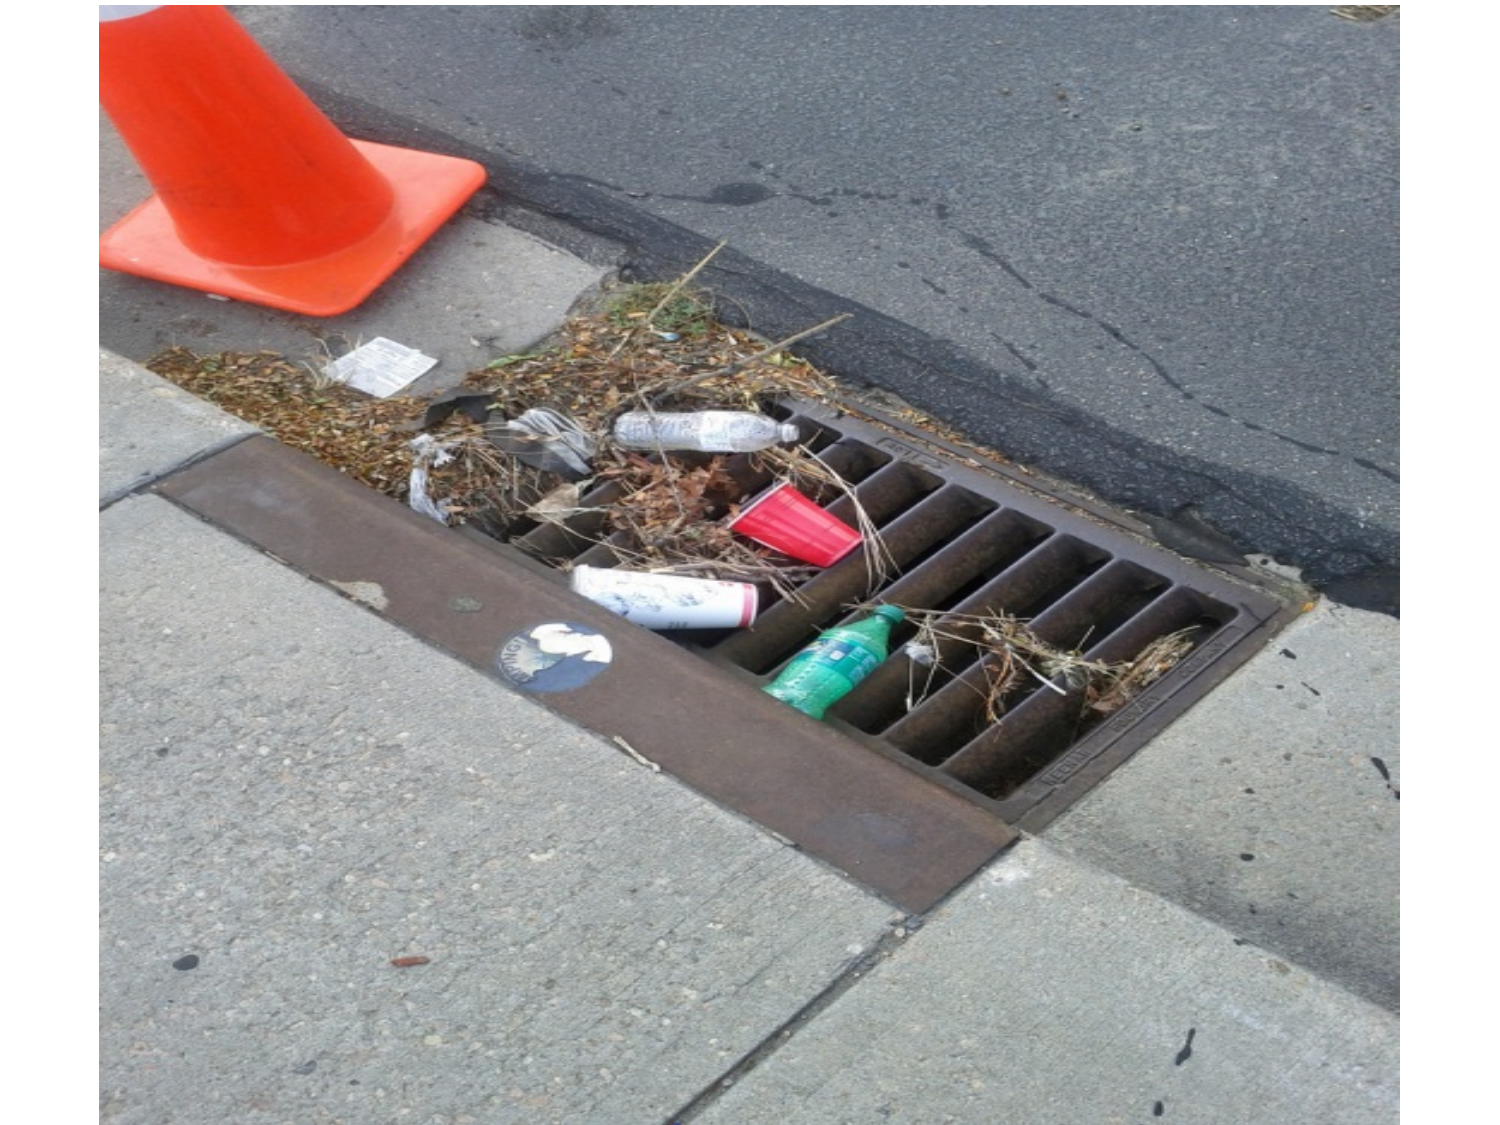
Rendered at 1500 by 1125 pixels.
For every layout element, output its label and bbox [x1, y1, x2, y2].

picture [99, 5, 1401, 1125]
